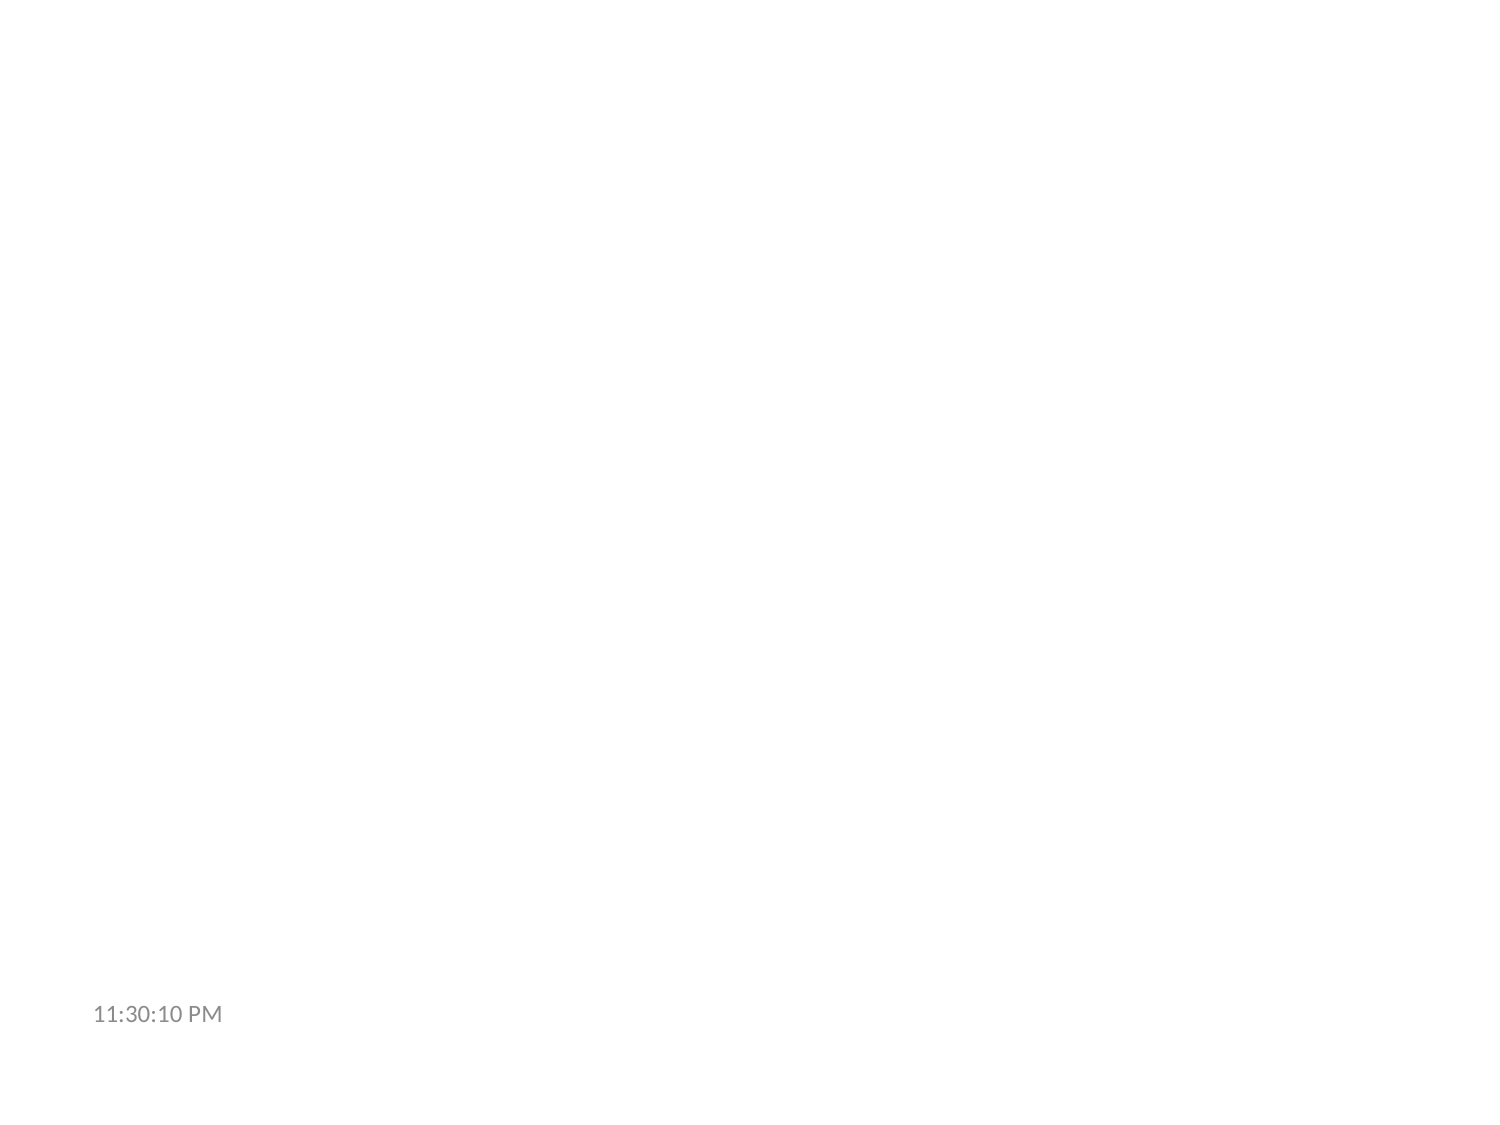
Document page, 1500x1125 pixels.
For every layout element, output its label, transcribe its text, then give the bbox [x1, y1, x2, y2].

text_box 3:35:09 PM [77, 982, 428, 1043]
